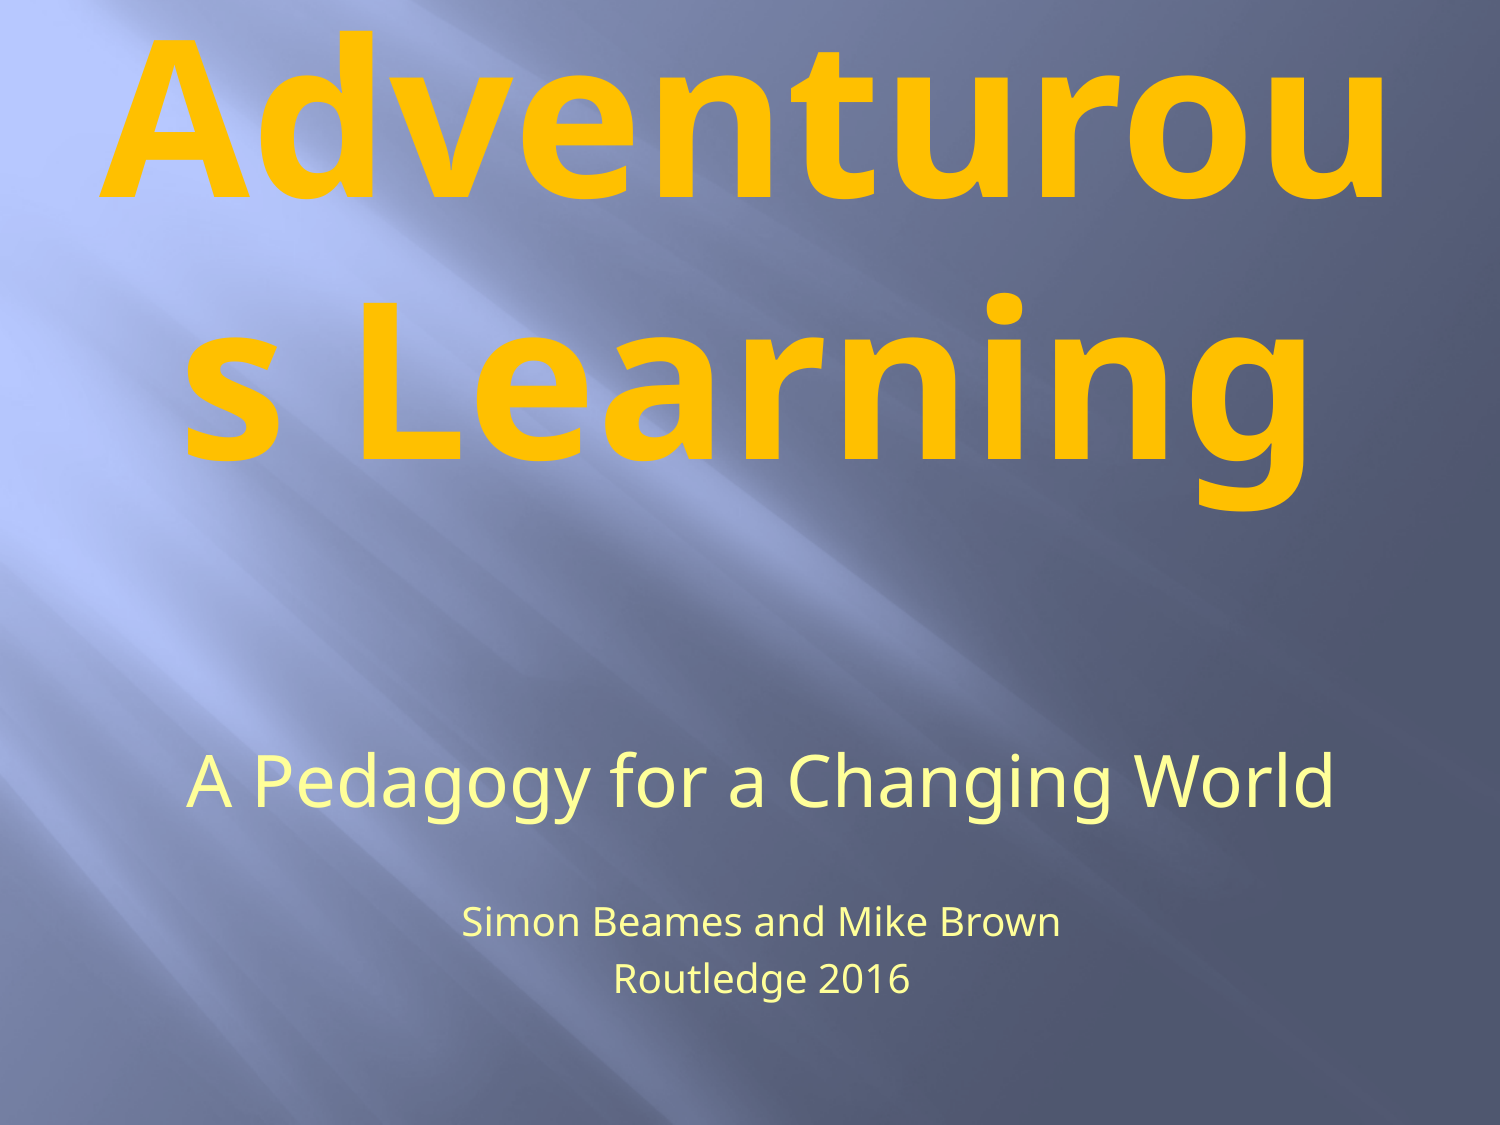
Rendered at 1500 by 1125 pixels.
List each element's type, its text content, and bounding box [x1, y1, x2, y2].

title Adventurous Learning [53, 172, 1447, 504]
subtitle A Pedagogy for a Changing World Simon Beames and Mike Brown Routledge 2016 [112, 727, 1412, 1016]
